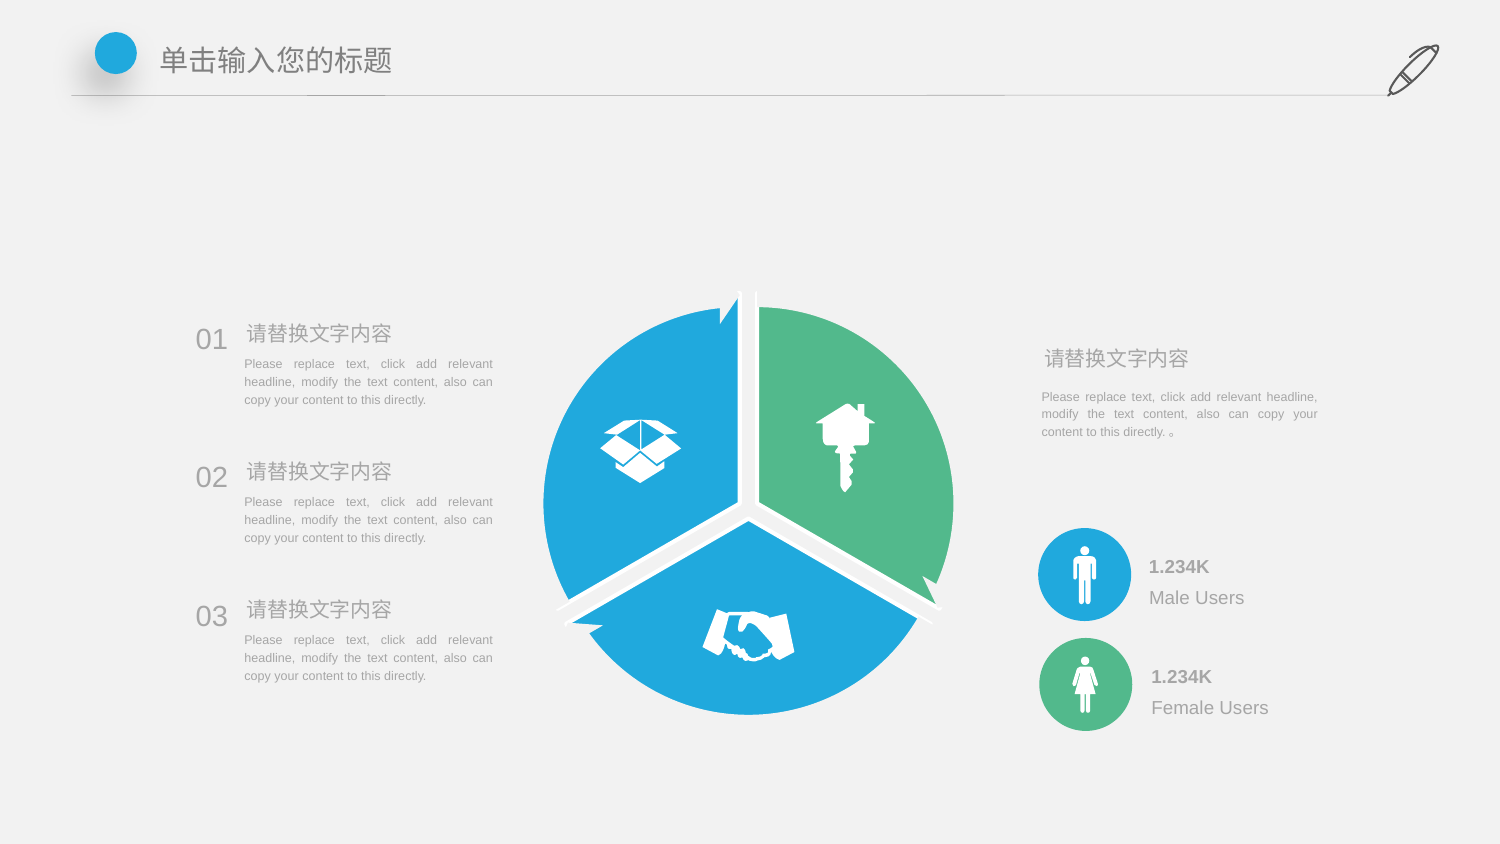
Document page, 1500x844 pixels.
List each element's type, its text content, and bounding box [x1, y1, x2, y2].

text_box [229, 584, 498, 692]
text_box 1.234K [1138, 545, 1221, 575]
text_box 03 [184, 584, 228, 638]
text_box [997, 303, 1357, 504]
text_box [229, 308, 498, 416]
text_box 单击输入您的标题 [145, 35, 511, 84]
text_box Male Users [1138, 575, 1256, 614]
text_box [599, 419, 682, 484]
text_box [229, 446, 498, 554]
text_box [1037, 527, 1132, 622]
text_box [503, 266, 994, 756]
text_box 02 [184, 446, 227, 499]
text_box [1039, 637, 1133, 732]
text_box 01 [184, 308, 227, 361]
text_box 1.234K [1140, 654, 1223, 685]
text_box Female Users [1140, 685, 1280, 724]
